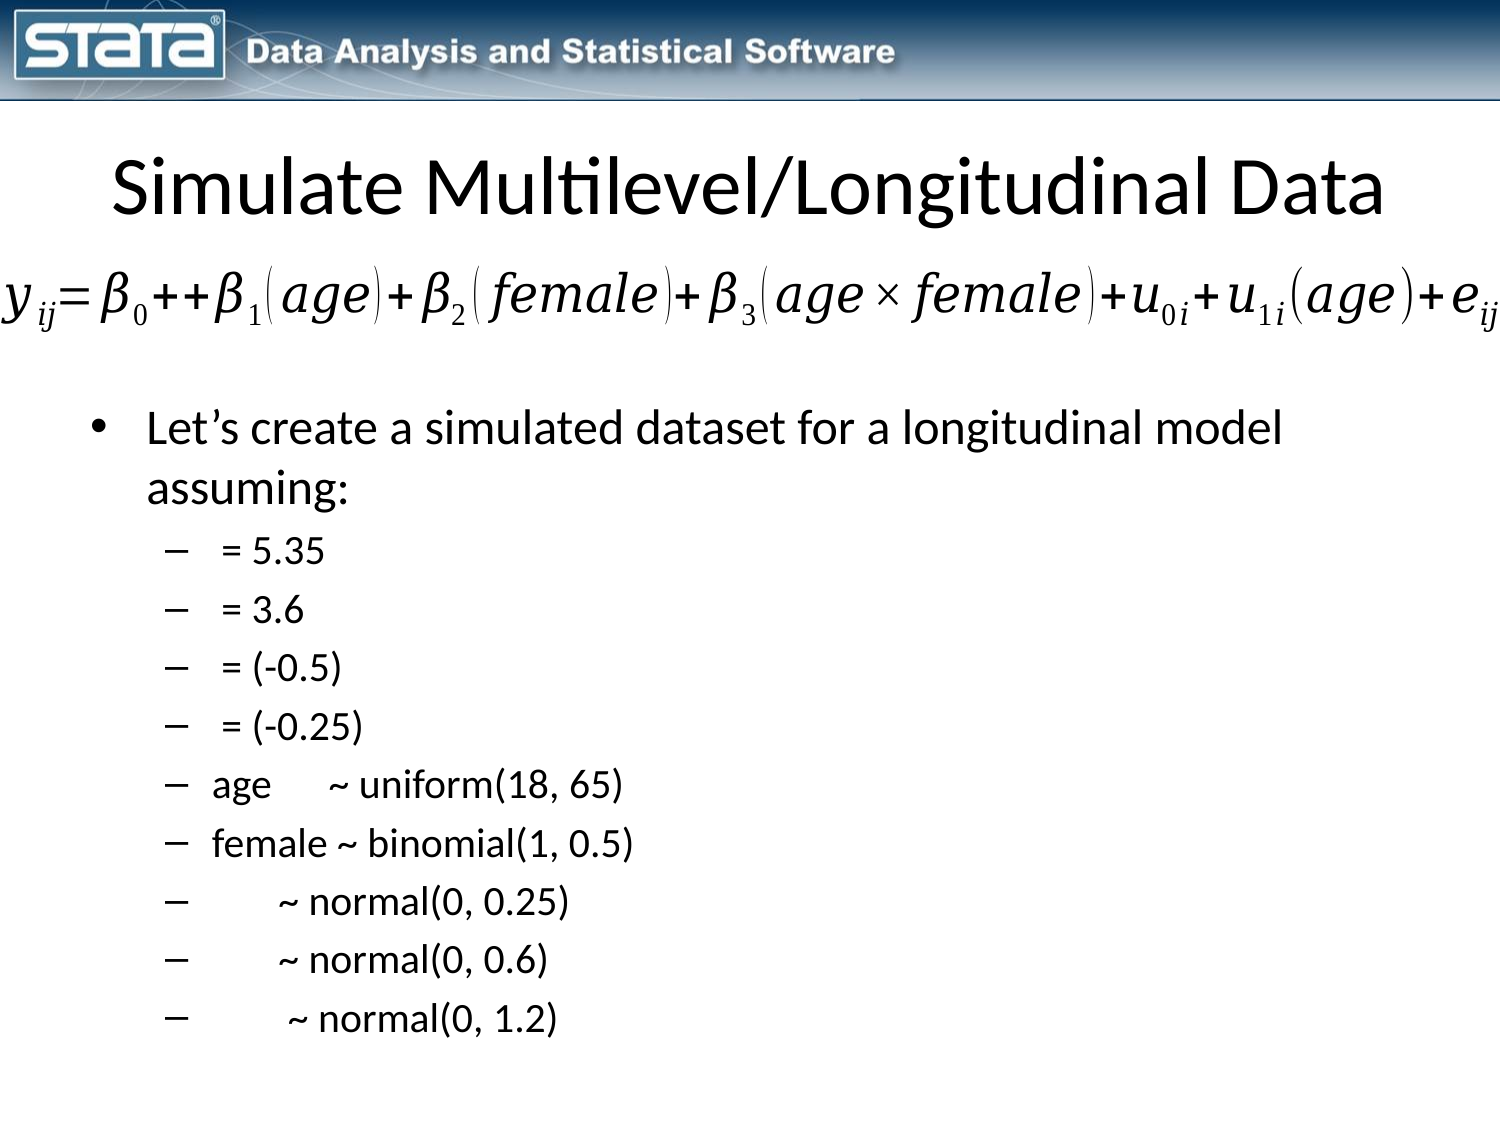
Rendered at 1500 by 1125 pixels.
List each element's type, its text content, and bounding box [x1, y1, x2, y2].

text_box Simulate Multilevel/Longitudinal Data [0, 99, 1500, 263]
picture [0, 0, 1500, 99]
